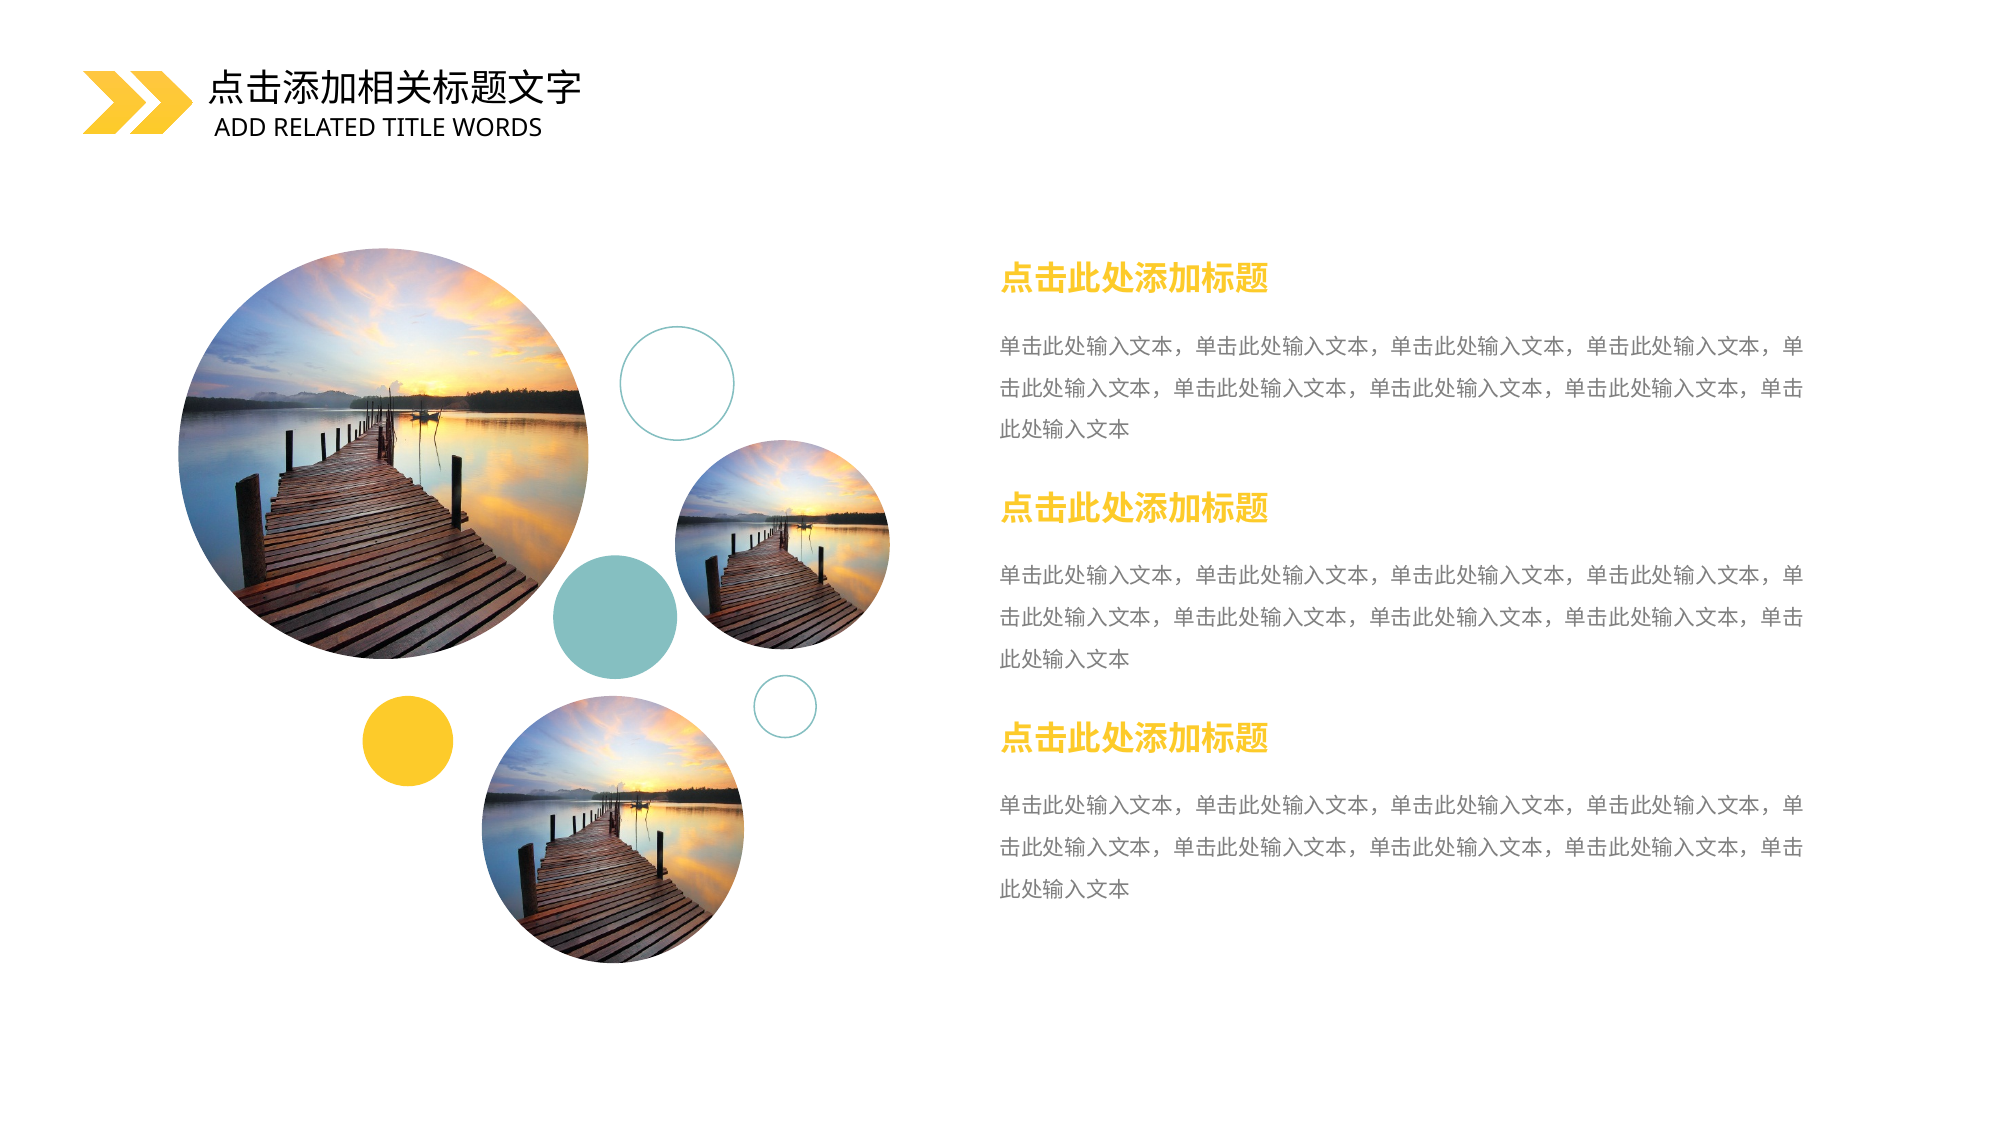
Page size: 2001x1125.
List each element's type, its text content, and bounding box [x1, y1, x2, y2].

text_box 点击此处添加标题 [985, 709, 1285, 765]
text_box [619, 325, 735, 442]
text_box 单击此处输入文本，单击此处输入文本，单击此处输入文本，单击此处输入文本，单击此处输入文本，单击此处输入文本，单击此处输入文本，单击此处输入文本，单击此处输入文本 [984, 309, 1830, 450]
text_box [178, 248, 589, 659]
text_box 点击此处添加标题 [985, 249, 1285, 305]
text_box [753, 674, 818, 739]
text_box [552, 554, 679, 681]
text_box [481, 695, 745, 964]
text_box 单击此处输入文本，单击此处输入文本，单击此处输入文本，单击此处输入文本，单击此处输入文本，单击此处输入文本，单击此处输入文本，单击此处输入文本，单击此处输入文本 [984, 539, 1830, 680]
text_box [675, 440, 890, 650]
text_box [361, 694, 455, 788]
text_box 点击此处添加标题 [985, 479, 1285, 535]
text_box 单击此处输入文本，单击此处输入文本，单击此处输入文本，单击此处输入文本，单击此处输入文本，单击此处输入文本，单击此处输入文本，单击此处输入文本，单击此处输入文本 [984, 769, 1830, 909]
